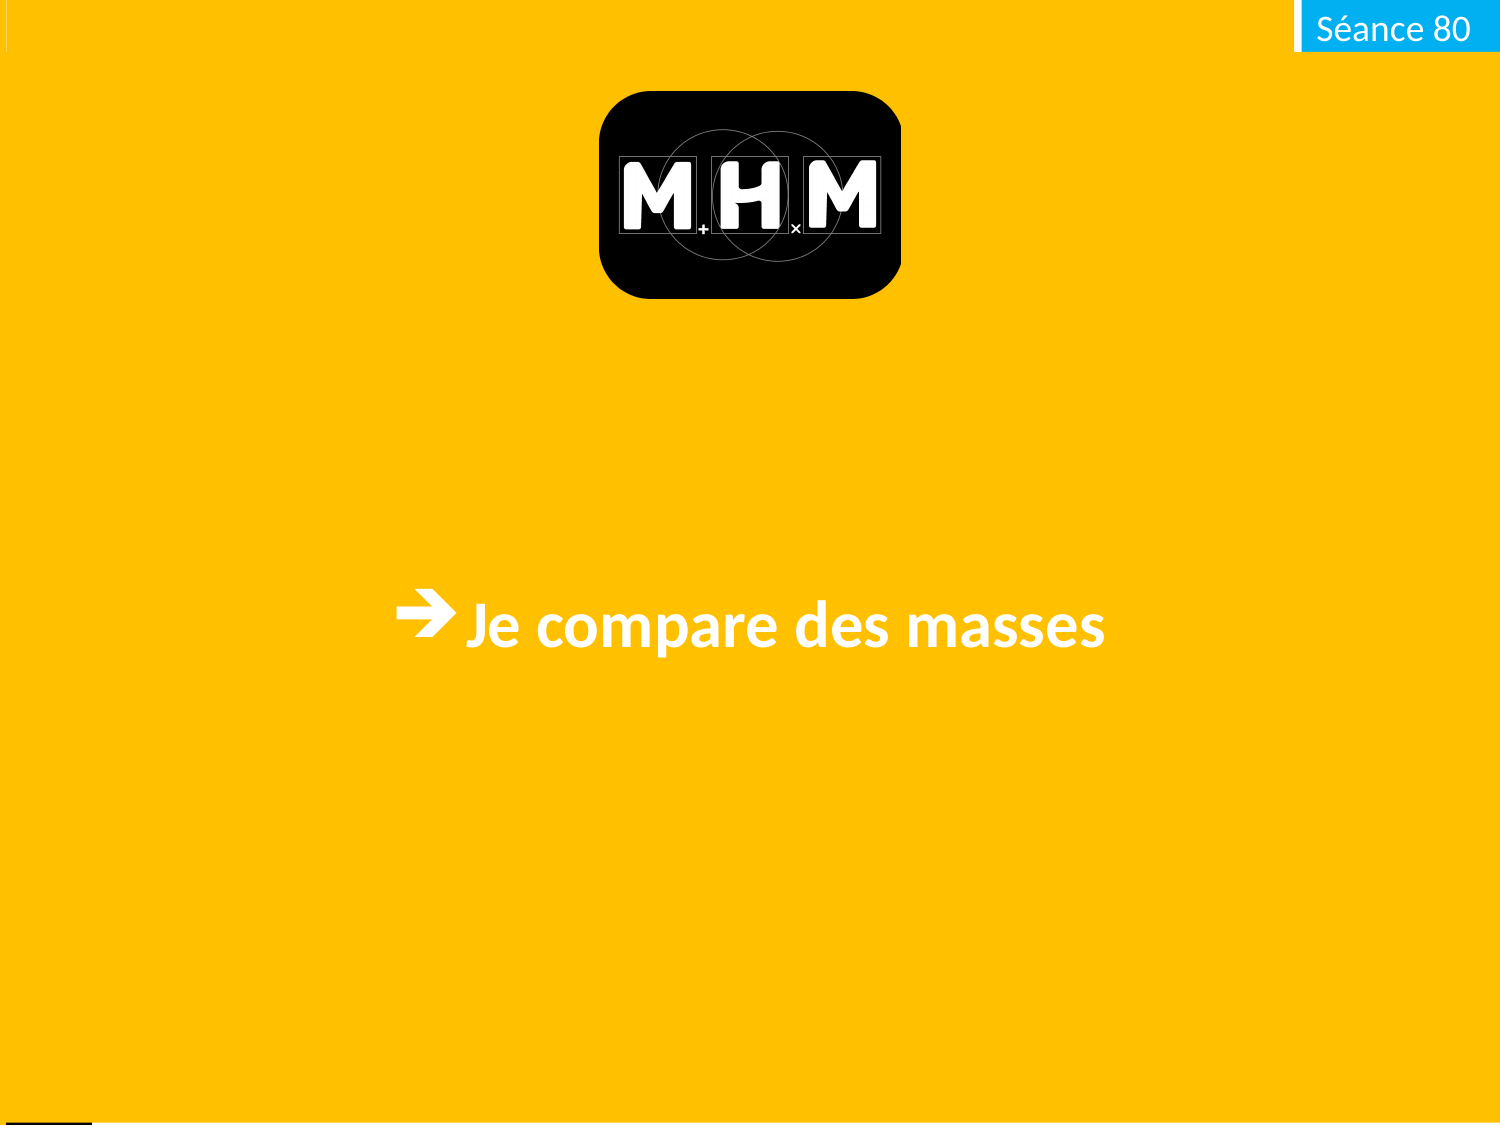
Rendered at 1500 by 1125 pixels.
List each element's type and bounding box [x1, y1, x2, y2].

text_box [0, 51, 1500, 1123]
